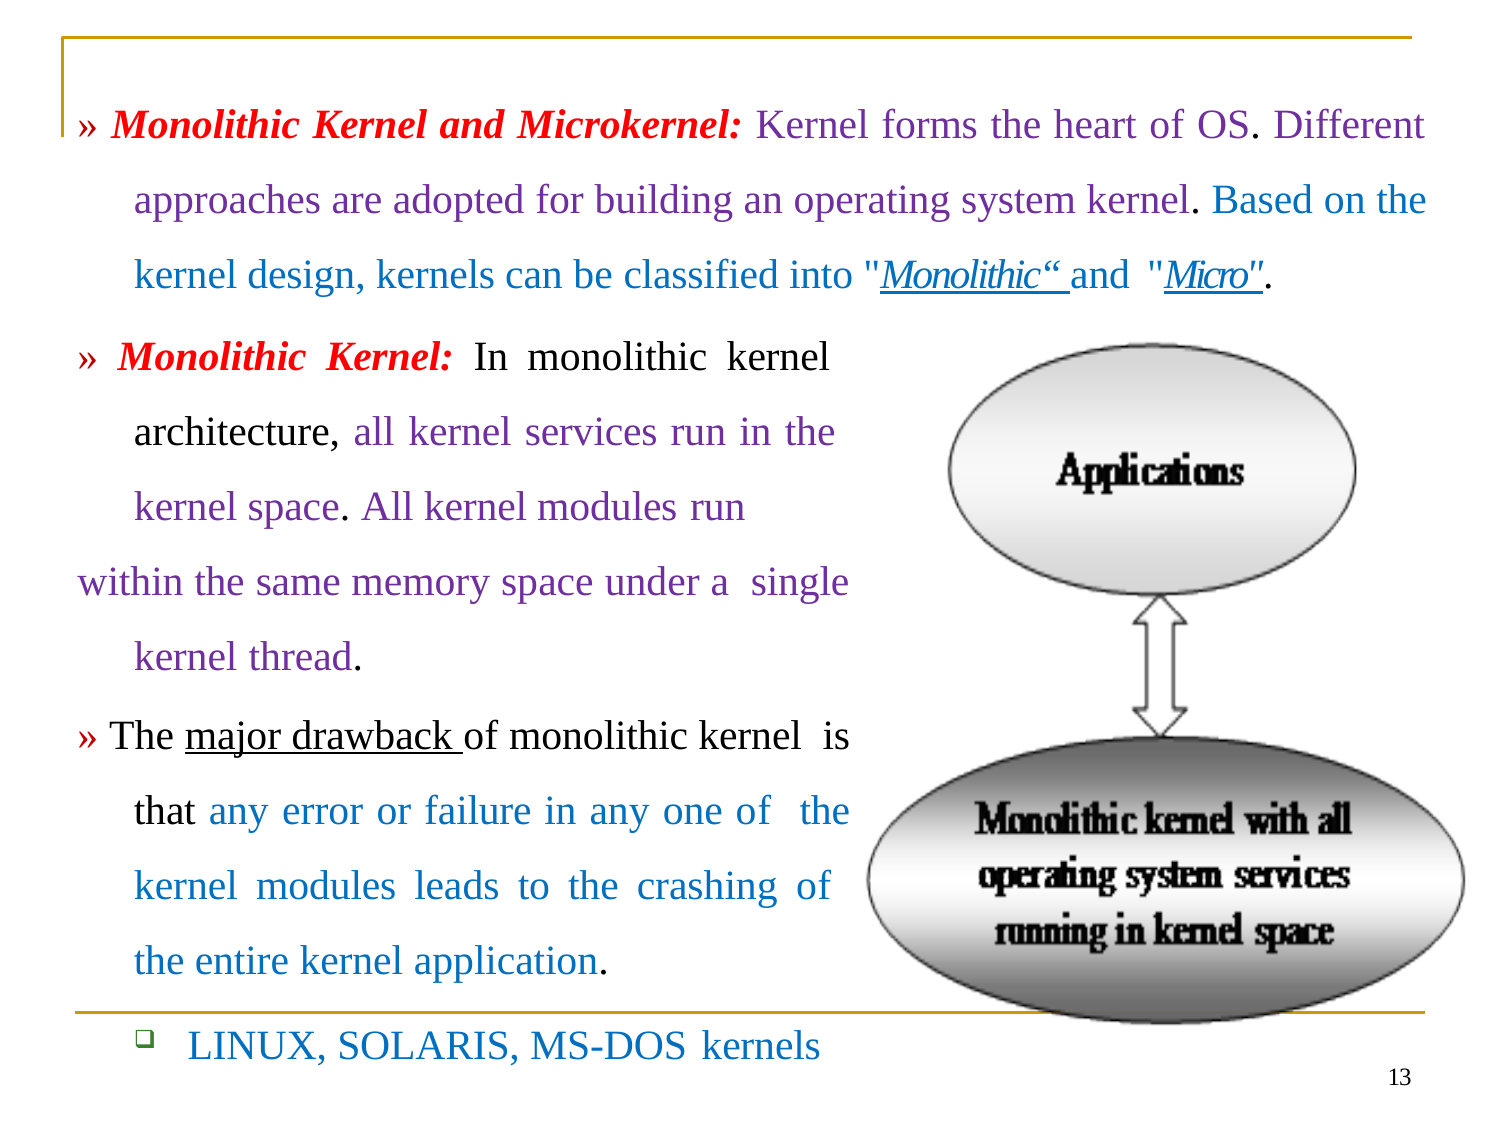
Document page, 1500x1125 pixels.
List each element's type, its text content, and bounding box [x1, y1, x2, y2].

text_box [862, 337, 1475, 1038]
text_box 13 [1381, 1061, 1417, 1091]
text_box » Monolithic Kernel and Microkernel: Kernel forms the heart of OS. Different approaches are adopted for building an operating system kernel. Based on the kernel design, kernels can be classified into "Monolithic“ and "Micro". » Monolithic Kernel: In monolithic kernel architecture, all kernel services run in the kernel space. All kernel modules run within the same memory space under a single kernel thread. » The major drawback of monolithic kernel is that any error or failure in any one of the kernel modules leads to the crashing of the entire kernel application. LINUX, SOLARIS, MS-DOS kernels [75, 70, 1438, 1068]
